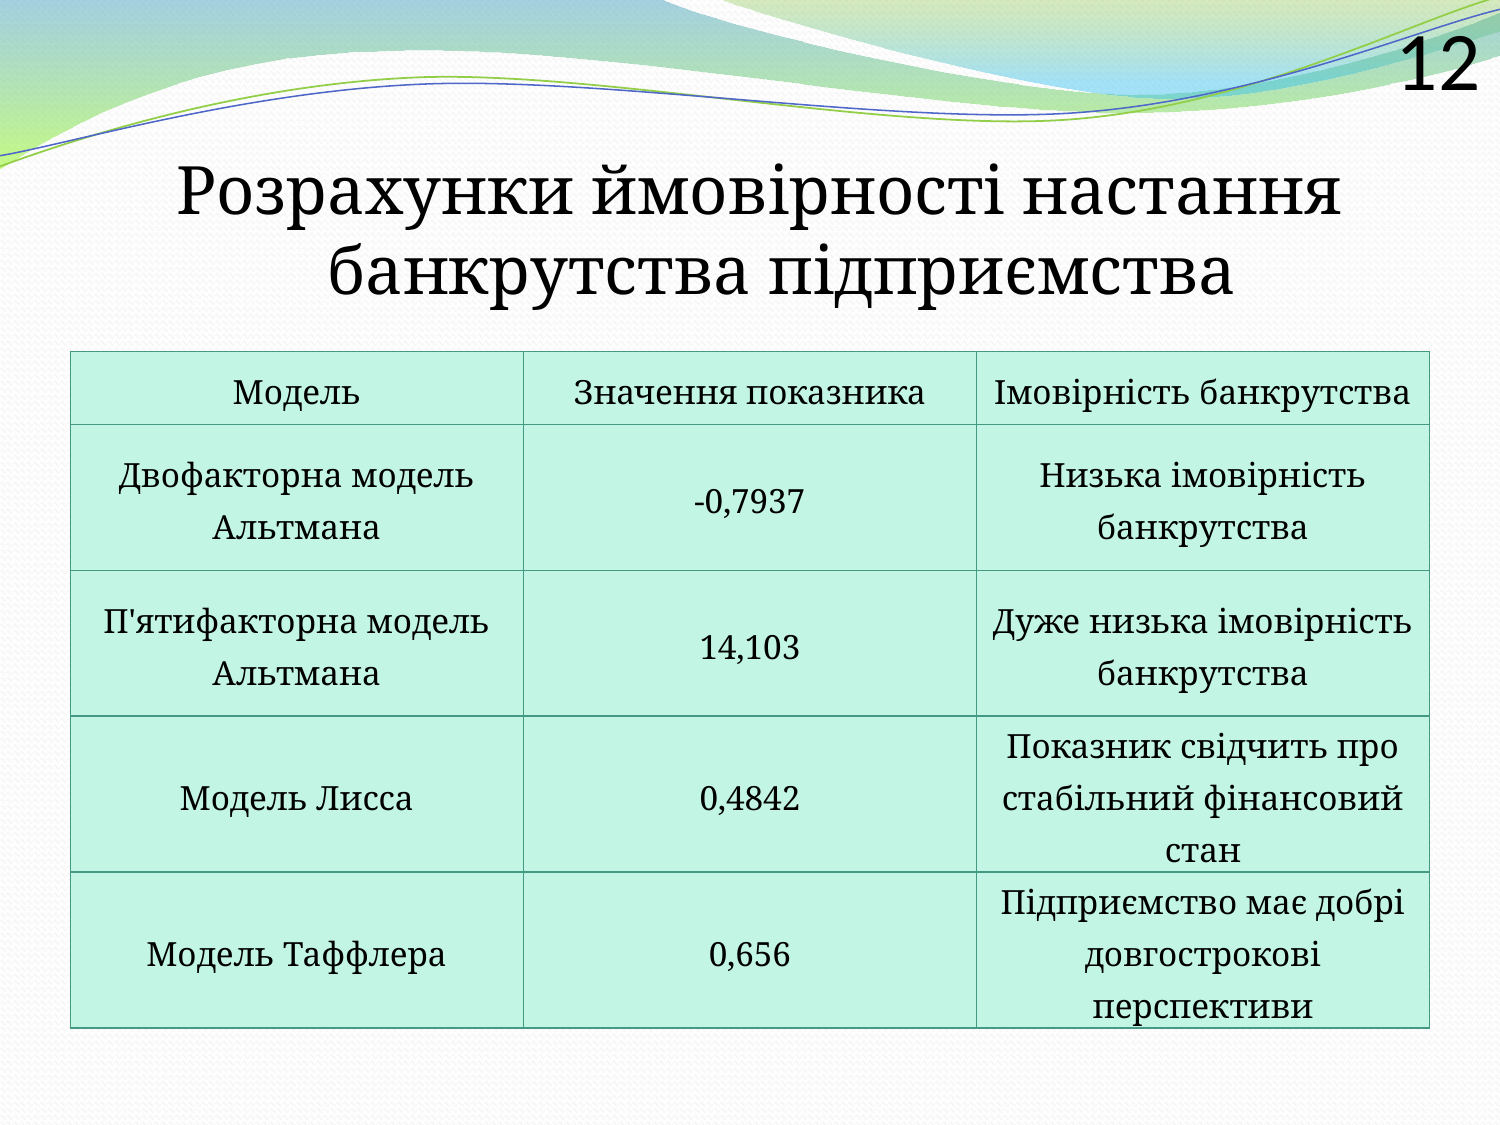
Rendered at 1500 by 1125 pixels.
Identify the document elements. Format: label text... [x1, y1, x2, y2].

table_cell -0,7937 [524, 425, 976, 570]
table_cell 14,103 [524, 571, 976, 715]
table_cell Модель Таффлера [71, 873, 523, 1027]
list Розрахунки ймовірності настання банкрутства підприємства [82, 140, 1437, 269]
table_cell Модель Лисса [71, 717, 523, 871]
table_cell Низька імовірність банкрутства [977, 425, 1429, 570]
table_cell Показник свідчить про стабільний фінансовий стан [977, 717, 1429, 871]
table_cell 0,656 [524, 873, 976, 1027]
table_cell Дуже низька імовірність банкрутства [977, 571, 1429, 715]
table_cell 0,4842 [524, 717, 976, 871]
table_header Модель [71, 352, 523, 424]
table_header Імовірність банкрутства [977, 352, 1429, 424]
text_box 12 [1376, 0, 1500, 115]
table_cell П'ятифакторна модель Альтмана [71, 571, 523, 715]
table_cell Підприємство має добрі довгострокові перспективи [977, 873, 1429, 1027]
table_cell Двофакторна модель Альтмана [71, 425, 523, 570]
table_header Значення показника [524, 352, 976, 424]
